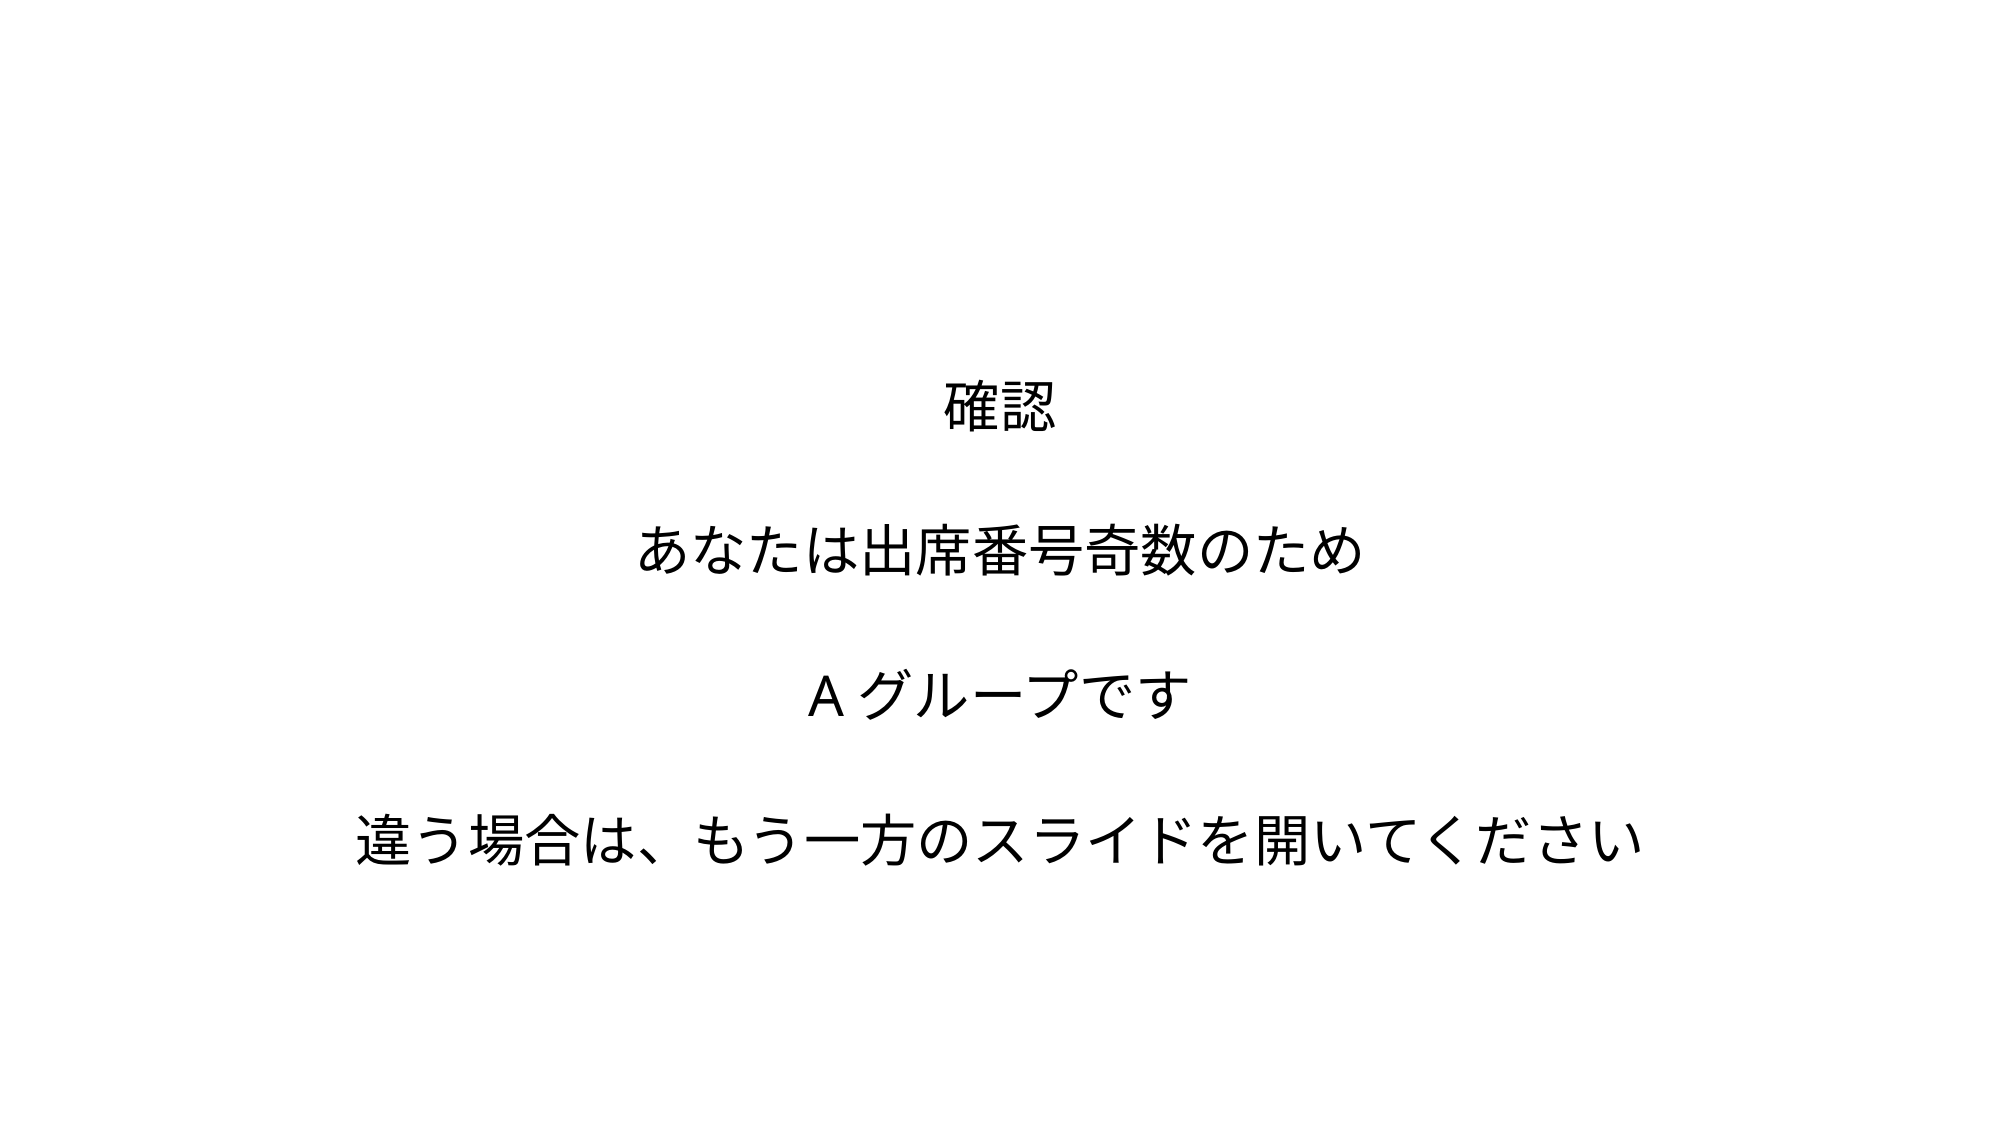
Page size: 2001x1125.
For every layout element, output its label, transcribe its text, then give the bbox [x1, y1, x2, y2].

list 確認 あなたは出席番号奇数のため Aグループです 違う場合は、もう一方のスライドを開いてください [137, 219, 1863, 1014]
